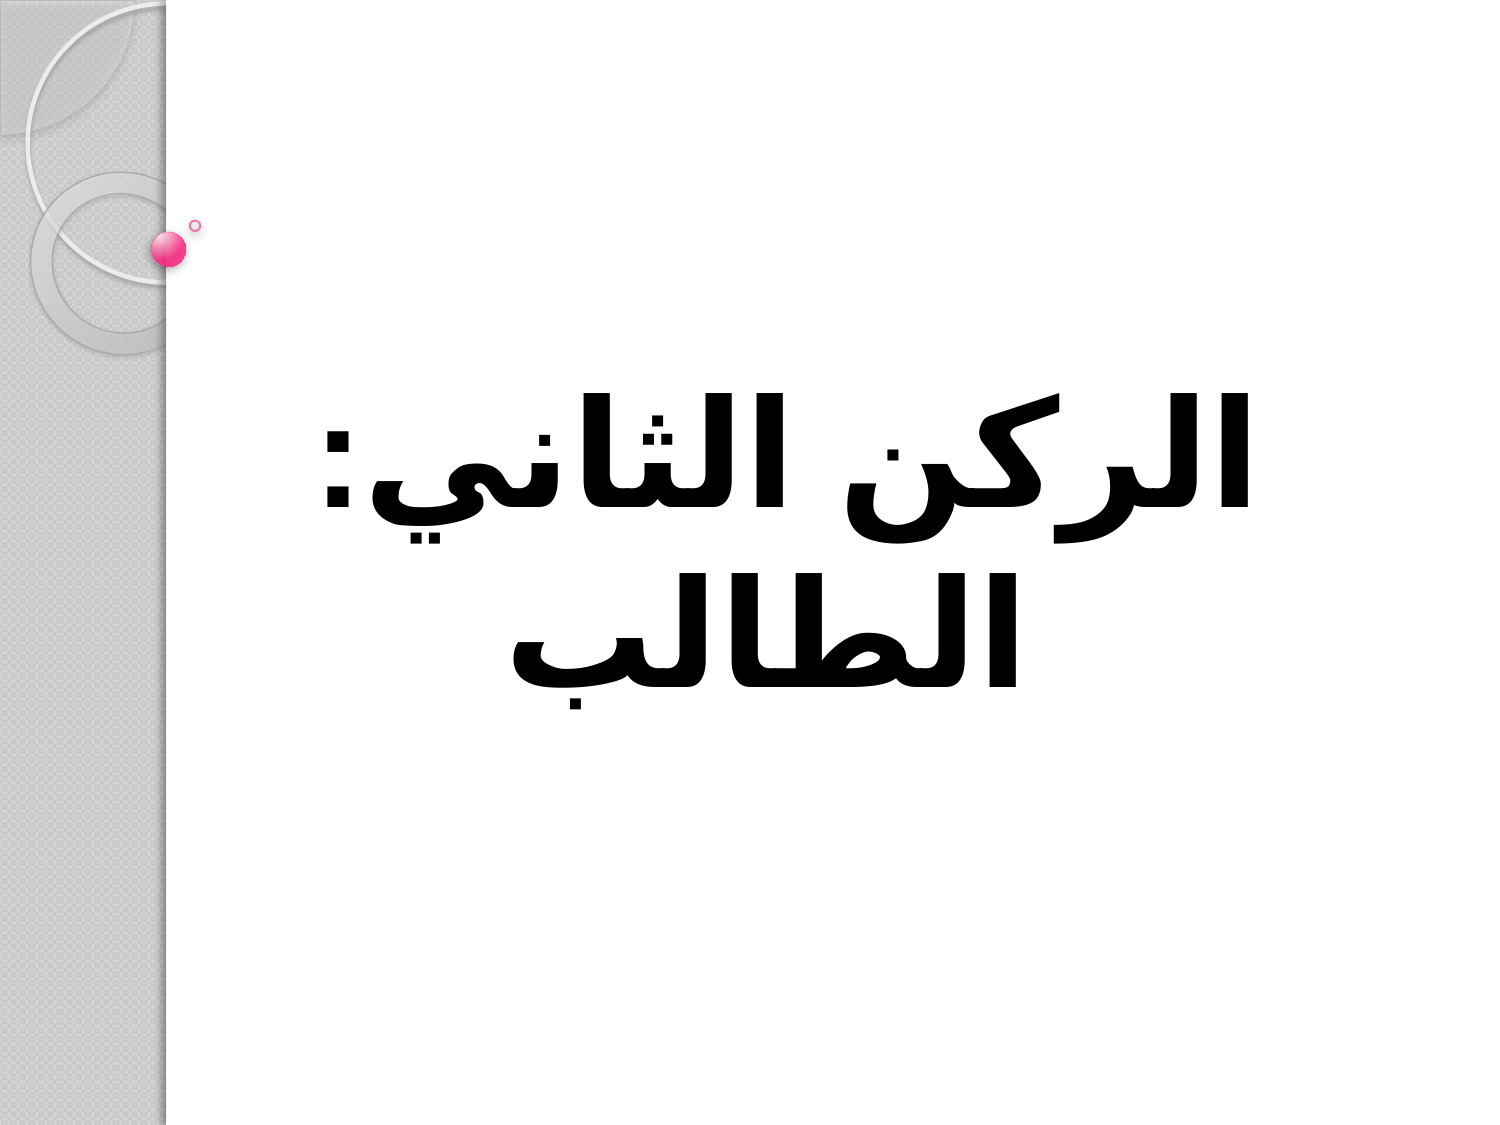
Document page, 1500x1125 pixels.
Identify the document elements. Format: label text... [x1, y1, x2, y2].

title الركن الثاني: الطالب [150, 287, 1425, 725]
